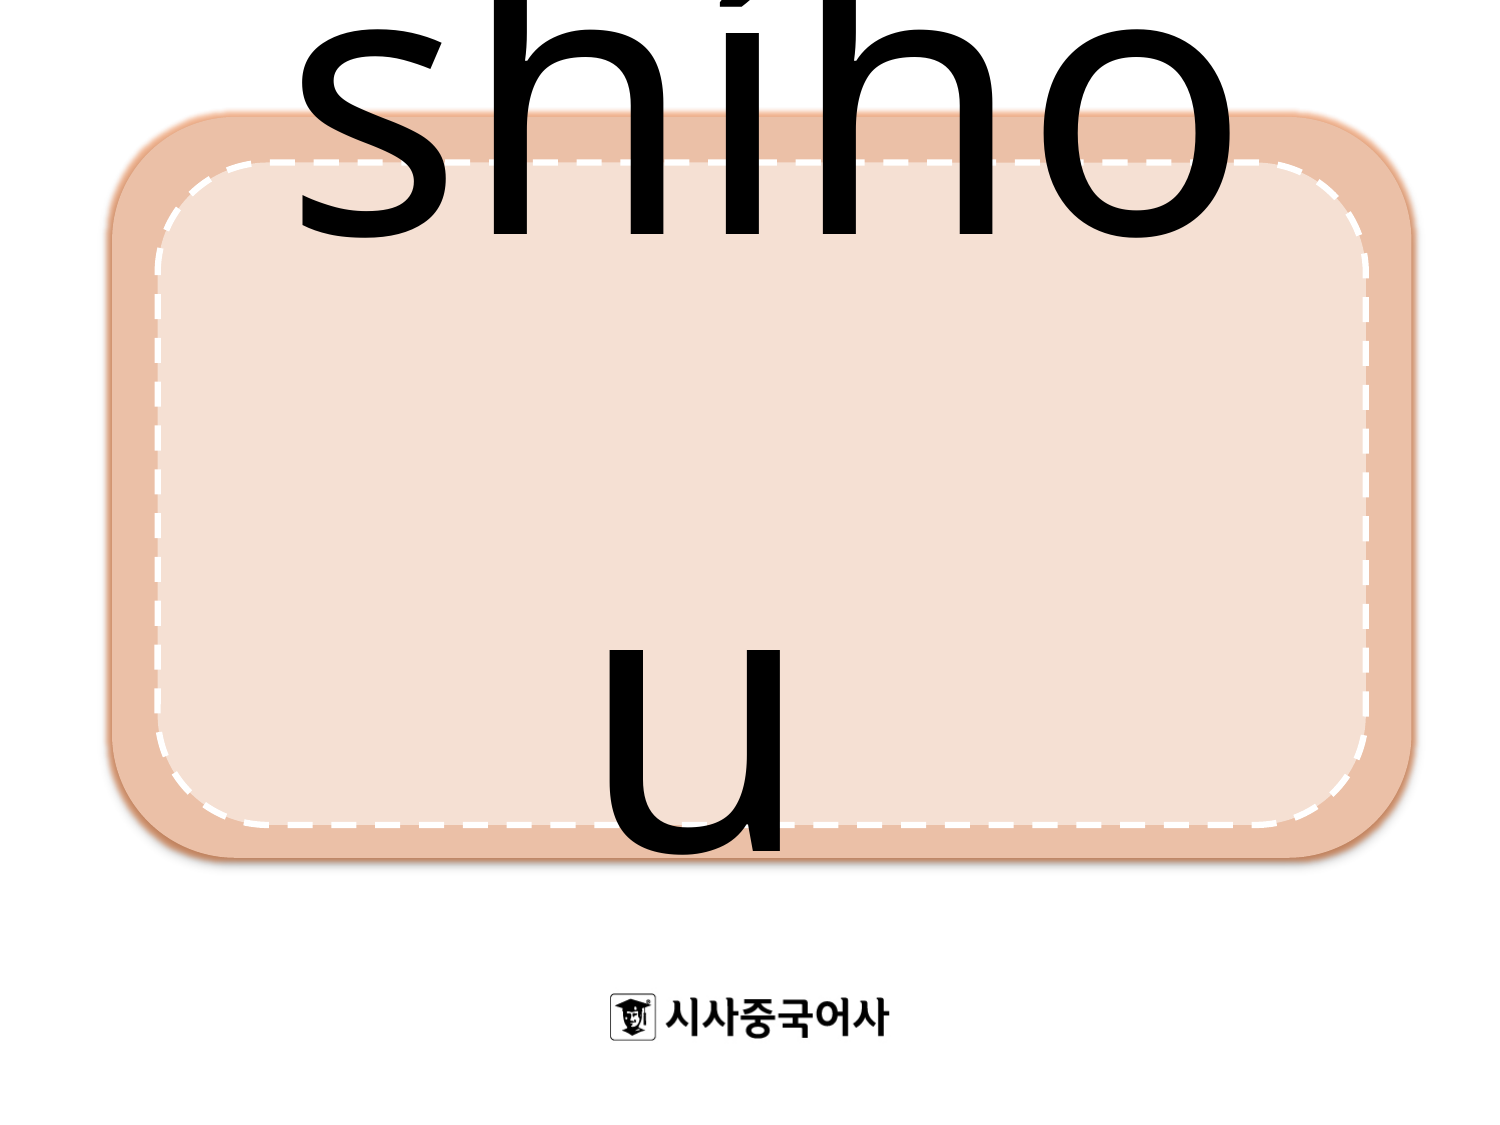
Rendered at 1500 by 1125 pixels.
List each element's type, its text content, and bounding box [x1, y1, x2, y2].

text_box shíhou [162, 78, 1371, 741]
picture [602, 987, 898, 1047]
